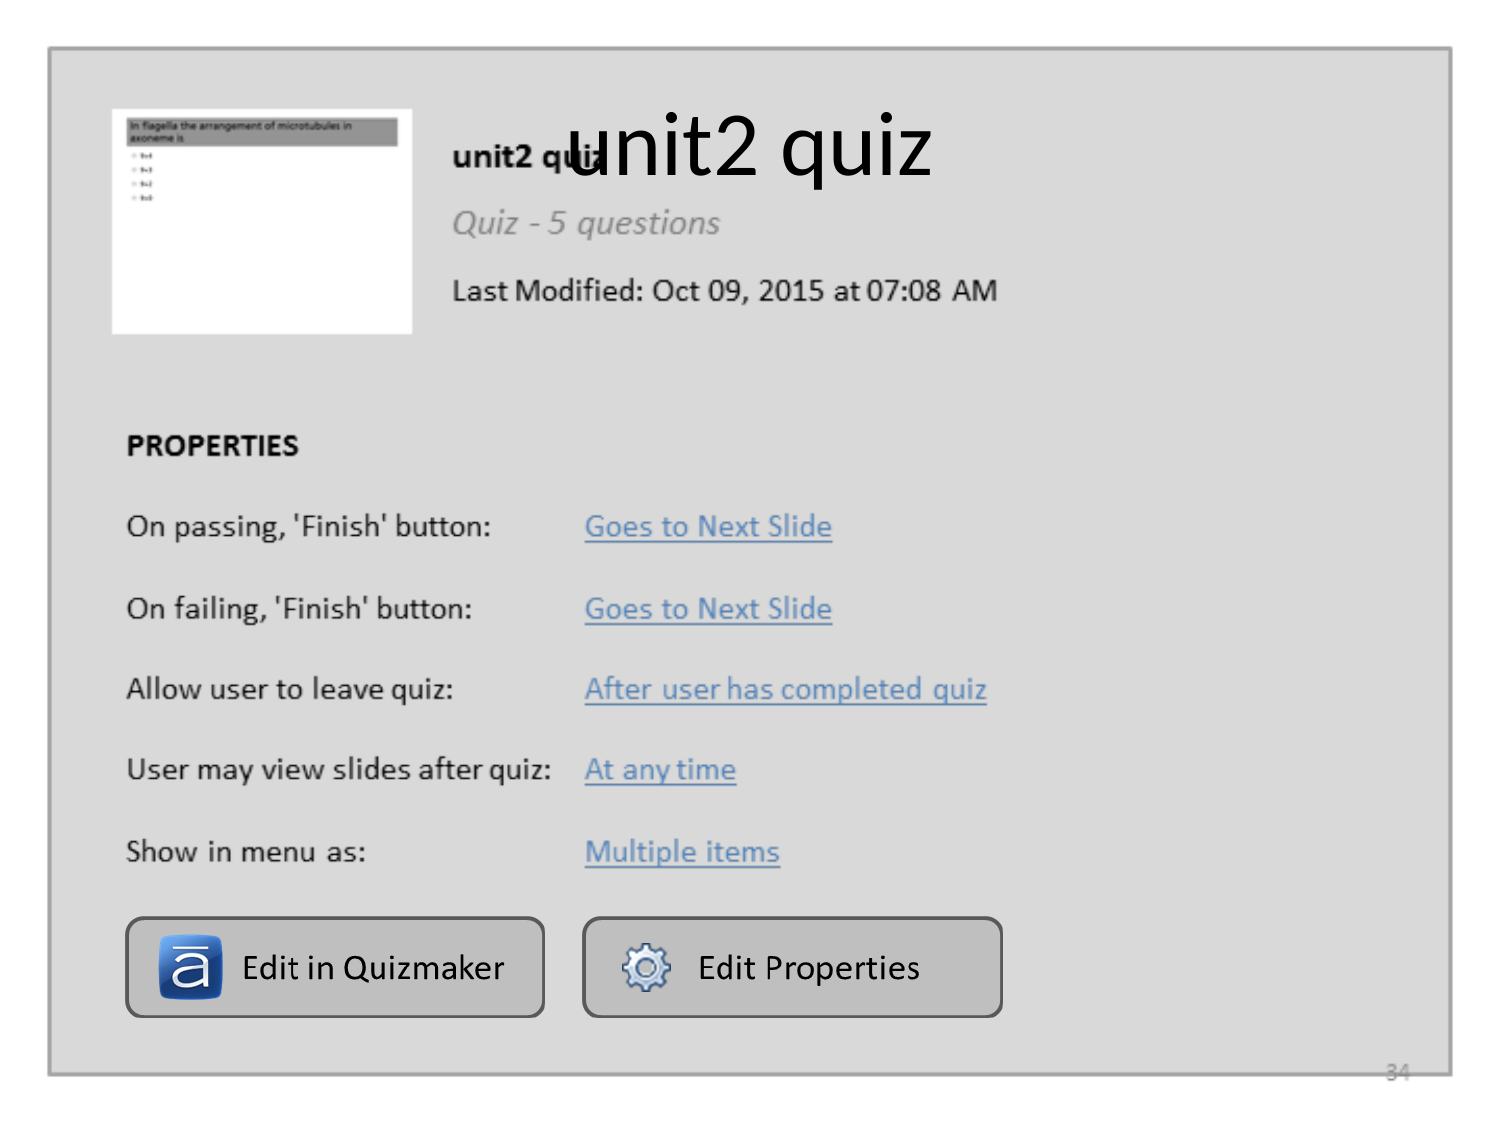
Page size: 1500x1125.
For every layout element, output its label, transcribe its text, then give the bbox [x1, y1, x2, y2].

title unit2 quiz [75, 45, 1425, 233]
slide_number 31 [1074, 1042, 1425, 1103]
picture [0, 0, 1500, 1125]
